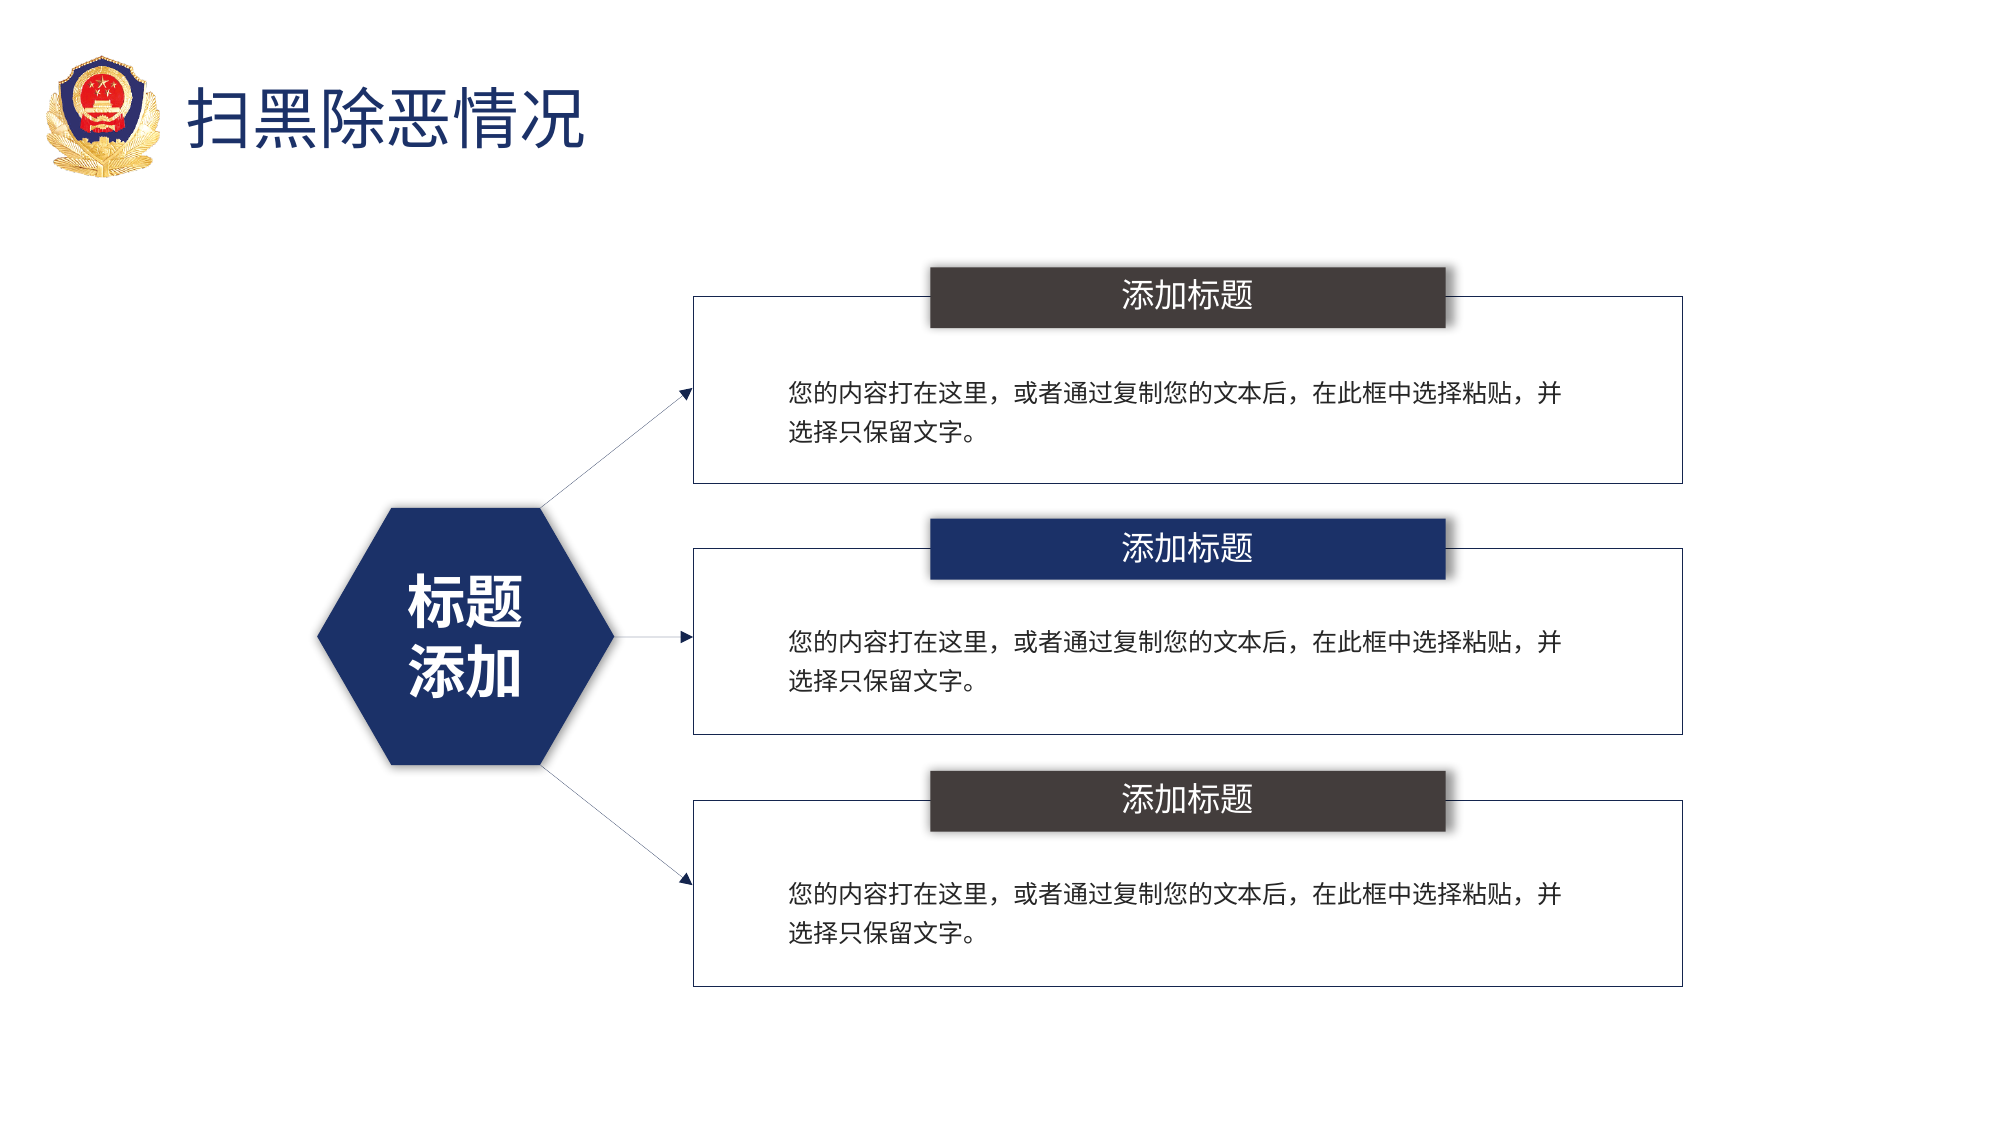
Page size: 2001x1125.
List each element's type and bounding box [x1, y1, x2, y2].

text_box [317, 267, 1683, 987]
text_box [32, 42, 825, 186]
